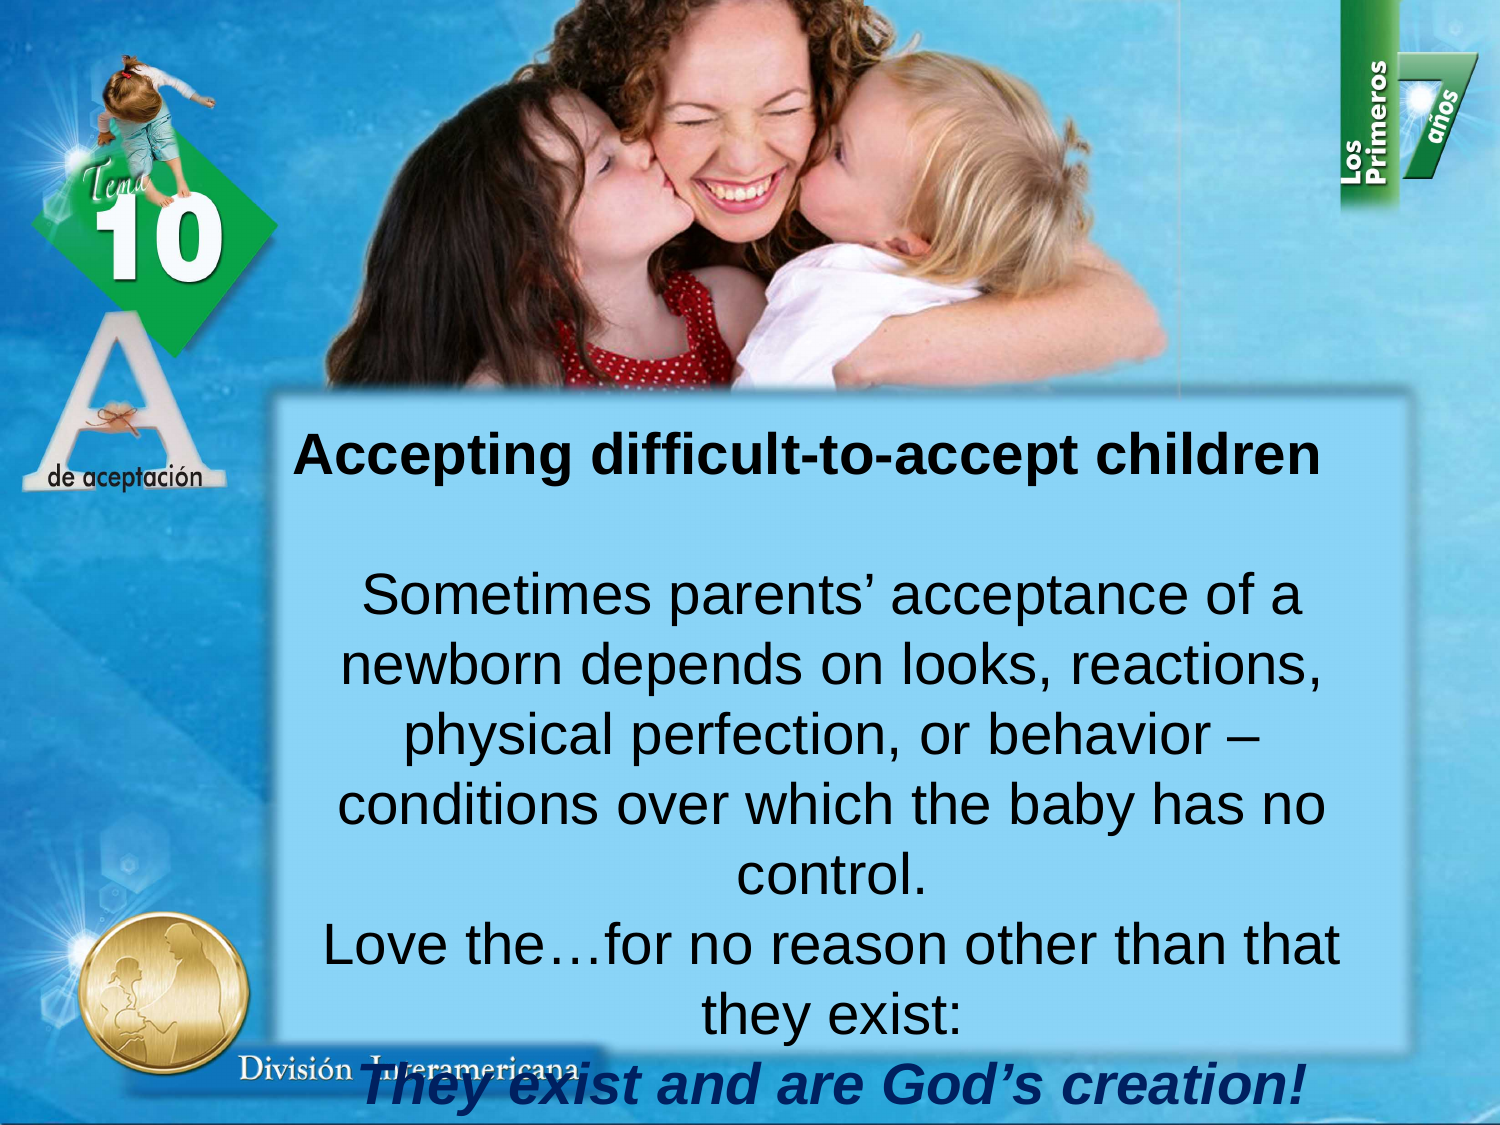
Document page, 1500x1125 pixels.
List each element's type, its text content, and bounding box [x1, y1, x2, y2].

picture [0, 0, 1500, 1125]
text_box Accepting difficult-to-accept children Sometimes parents’ acceptance of a newborn depends on looks, reactions, physical perfection, or behavior – conditions over which the baby has no control. Love the…for no reason other than that they exist: They exist and are God’s creation! [277, 408, 1388, 1124]
